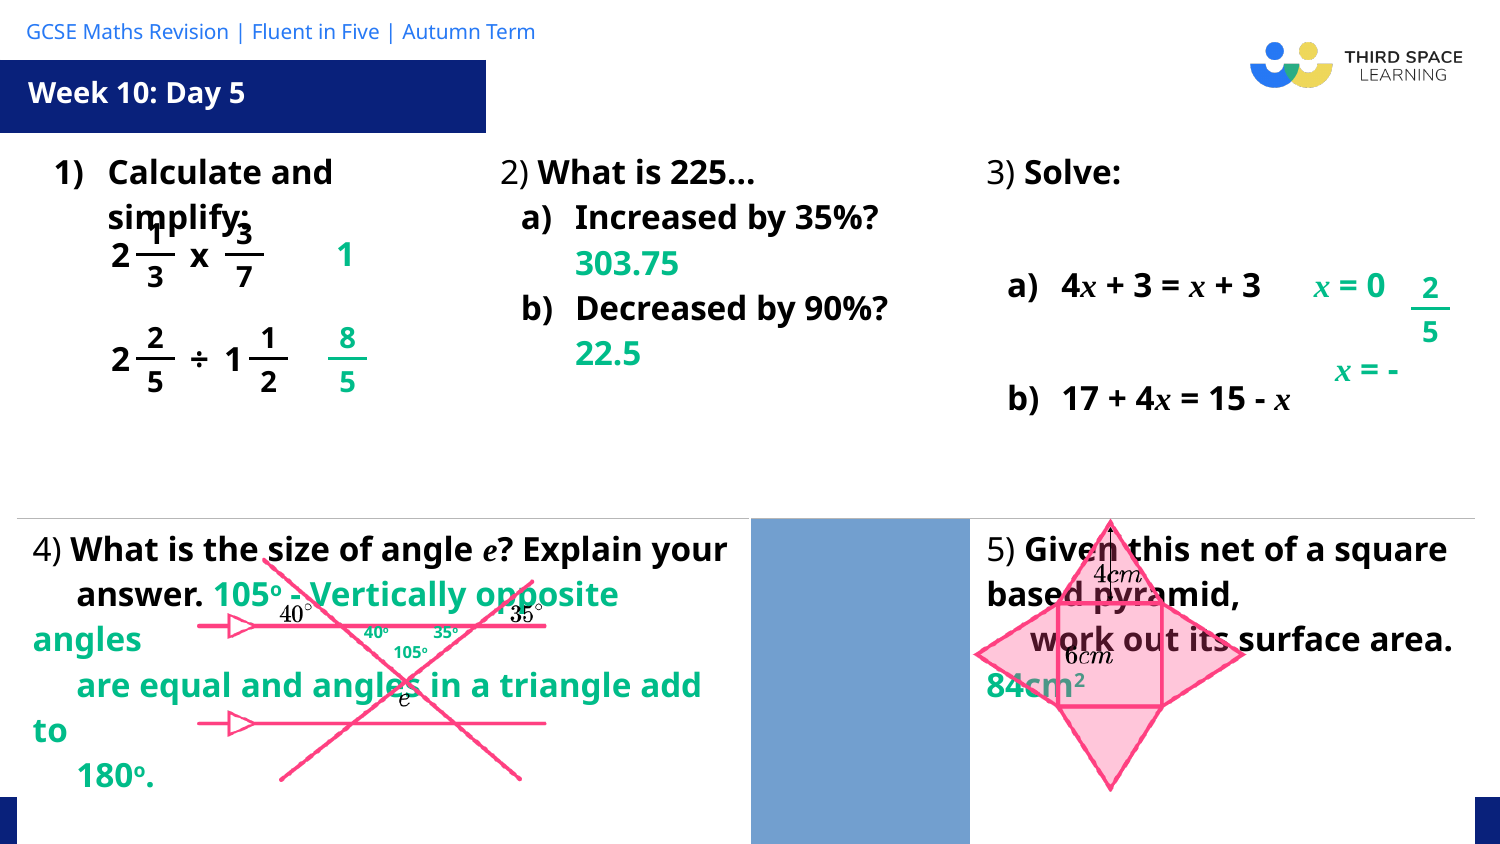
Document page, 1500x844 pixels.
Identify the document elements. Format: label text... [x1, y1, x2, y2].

text_box x = - [1320, 273, 1437, 404]
text_box 2 [95, 323, 130, 394]
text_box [135, 215, 176, 295]
table_cell 5) Given this net of a square based pyramid, work out its surface area. 84cm2 [972, 519, 1474, 844]
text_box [1410, 268, 1451, 349]
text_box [224, 215, 264, 295]
picture [197, 556, 560, 783]
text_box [135, 318, 176, 399]
text_box x [178, 219, 220, 290]
table_cell 4) What is the size of angle e? Explain your answer. 105o - Vertically opposite angles are equal and angles in a triangle add to 180o. [19, 519, 749, 844]
text_box ÷ [178, 323, 208, 394]
table_header 2) What is 225... Increased by 35%? 303.75 Decreased by 90%? 22.5 [486, 142, 970, 518]
picture [1250, 33, 1465, 99]
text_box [249, 318, 289, 399]
text_box 2 [95, 219, 130, 290]
text_box Week 10: Day 5 [13, 59, 383, 160]
text_box 1 [208, 323, 244, 394]
table_header 3) Solve: 4x + 3 = x + 3 x = 0 17 + 4x = 15 - x [972, 142, 1474, 518]
text_box 1 [320, 218, 371, 288]
picture [972, 518, 1247, 793]
table_header Calculate and simplify: [19, 142, 484, 518]
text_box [328, 318, 368, 399]
